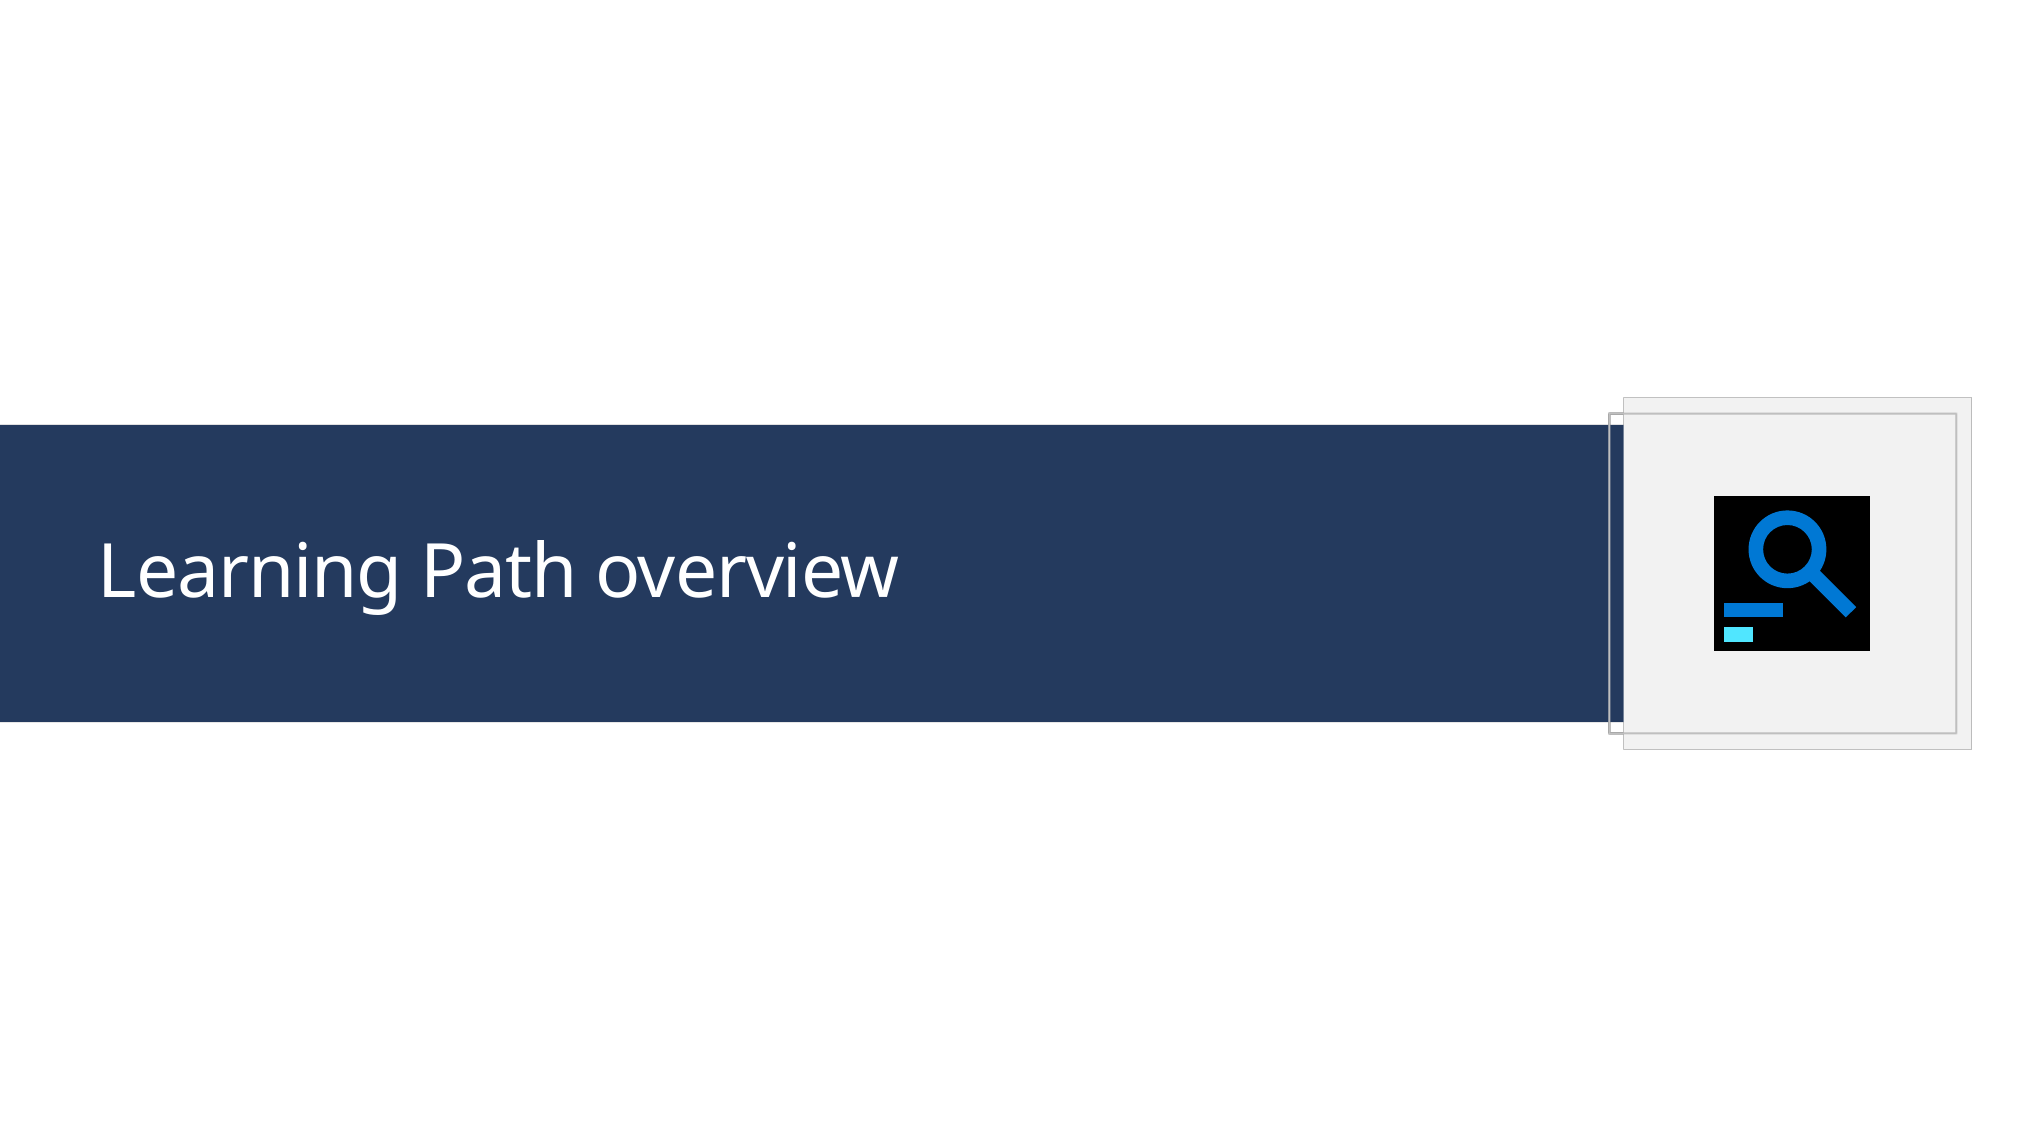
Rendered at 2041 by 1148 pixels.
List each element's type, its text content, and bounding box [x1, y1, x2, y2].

picture [0, 0, 2041, 1148]
title Learning Path overview [97, 531, 1586, 616]
